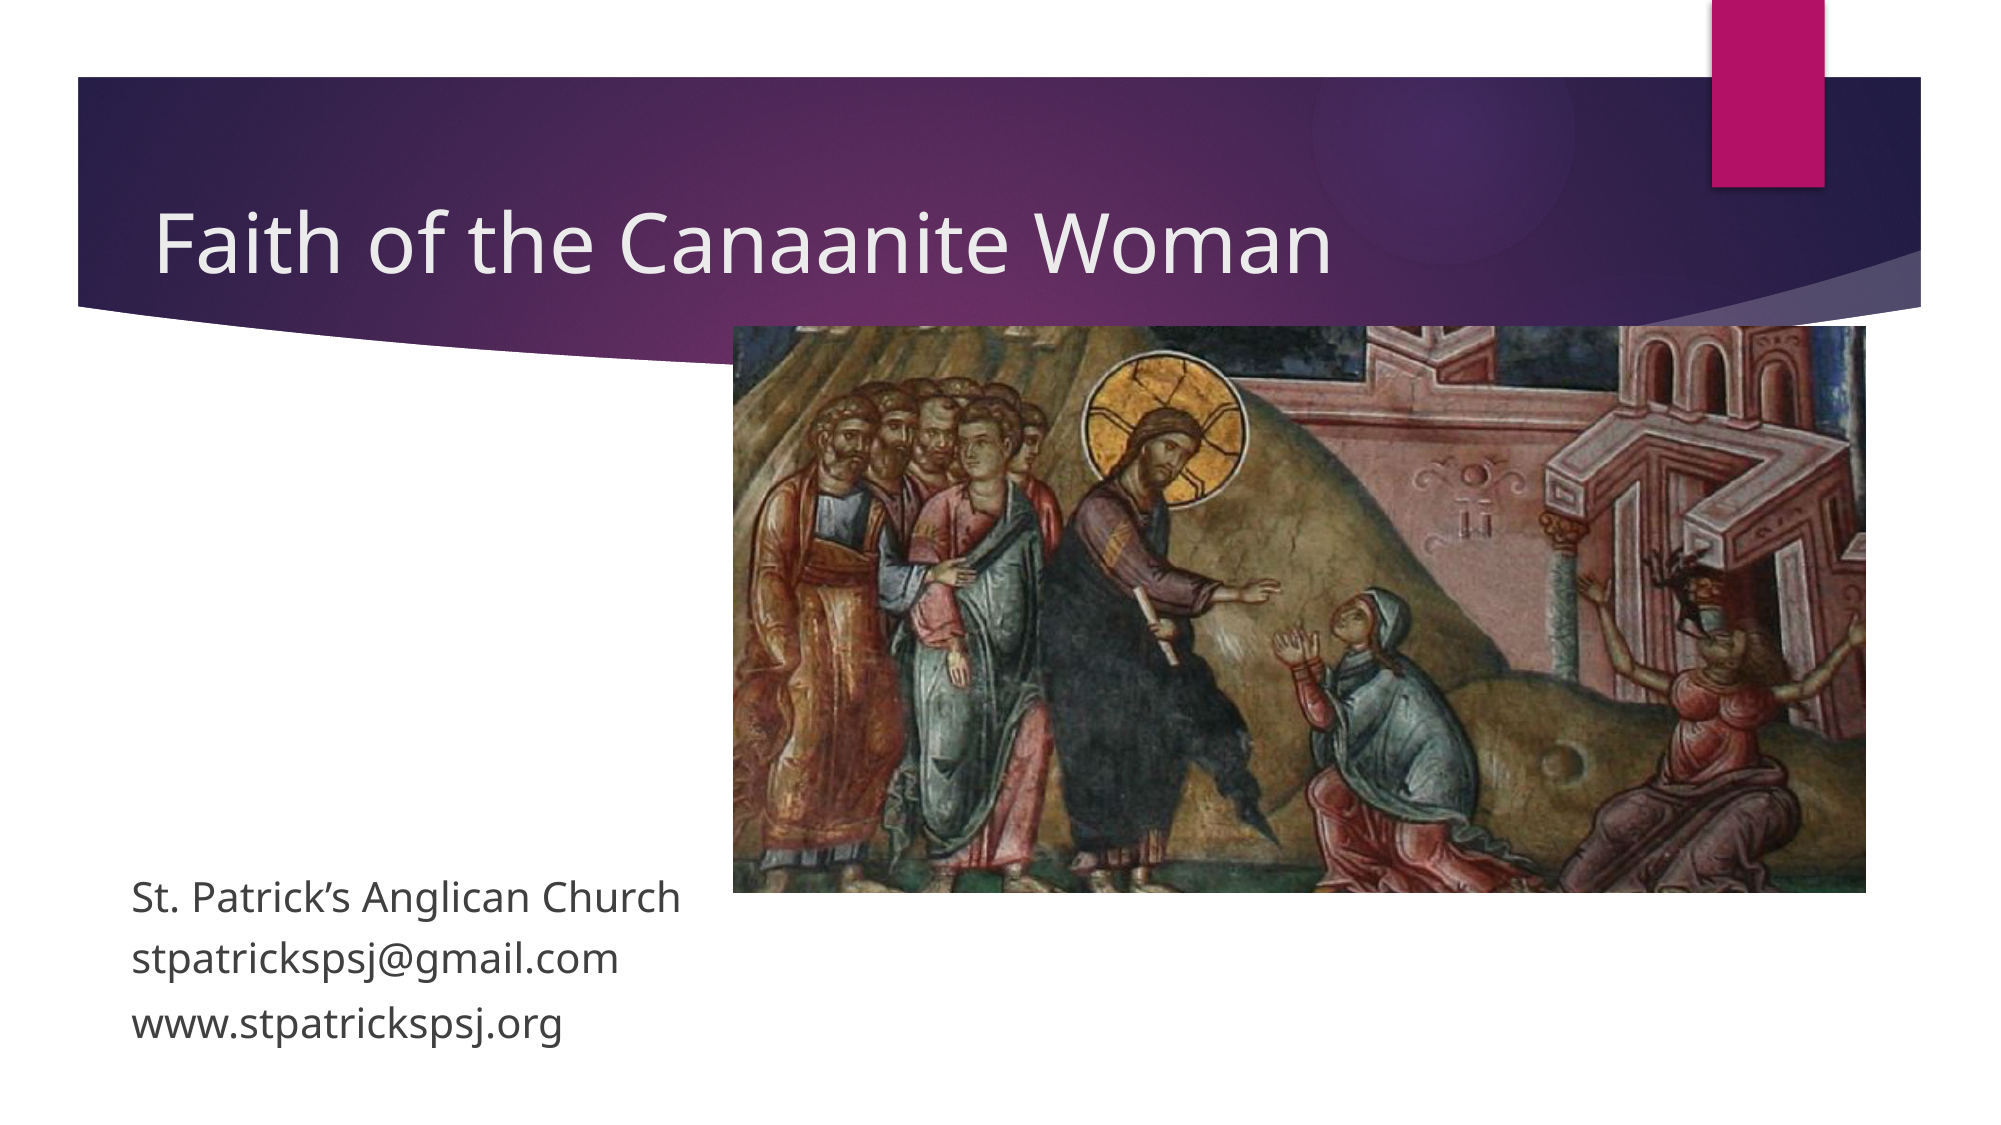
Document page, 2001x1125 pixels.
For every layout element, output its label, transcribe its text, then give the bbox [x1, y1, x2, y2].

list St. Patrick’s Anglican Church [116, 862, 734, 961]
title Faith of the Canaanite Woman [137, 59, 1574, 298]
picture [733, 326, 1867, 894]
list www.stpatrickspsj.org [116, 989, 846, 1087]
list stpatrickspsj@gmail.com [116, 924, 643, 989]
